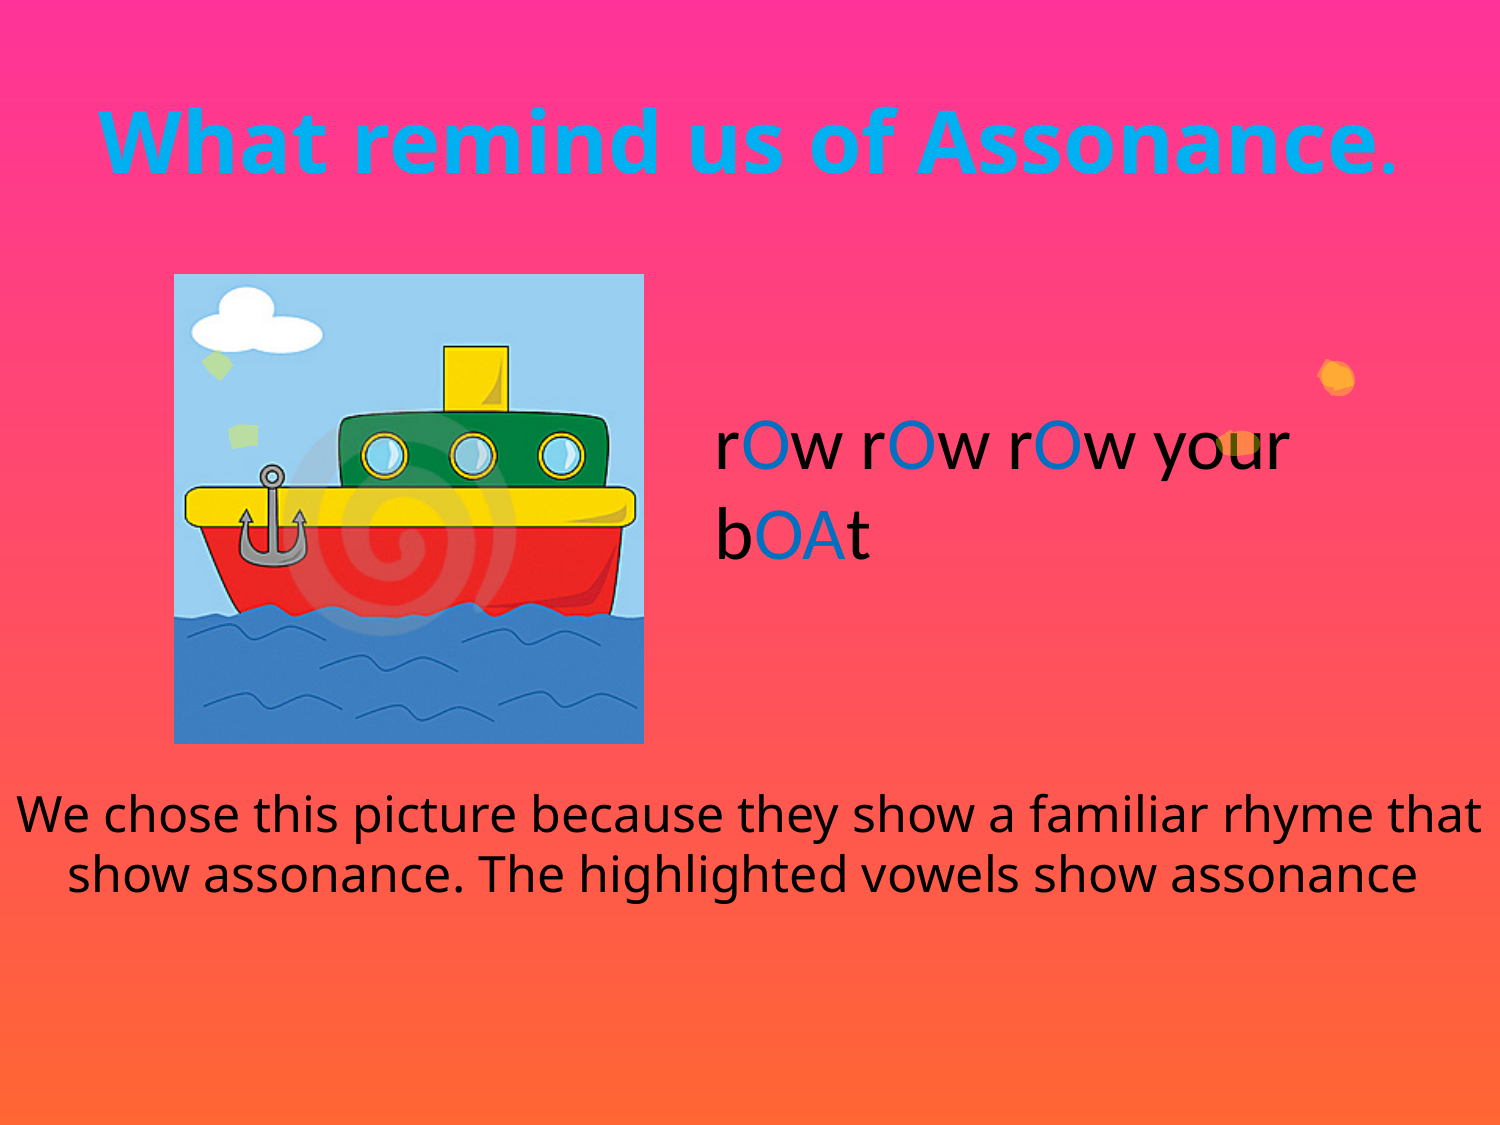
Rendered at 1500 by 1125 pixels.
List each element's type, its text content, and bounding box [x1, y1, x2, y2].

text_box We chose this picture because they show a familiar rhyme that show assonance. The highlighted vowels show assonance [0, 774, 1500, 910]
text_box rOw rOw rOw your bOAt [699, 387, 1450, 583]
picture [174, 274, 644, 744]
title What remind us of Assonance. [75, 45, 1425, 233]
